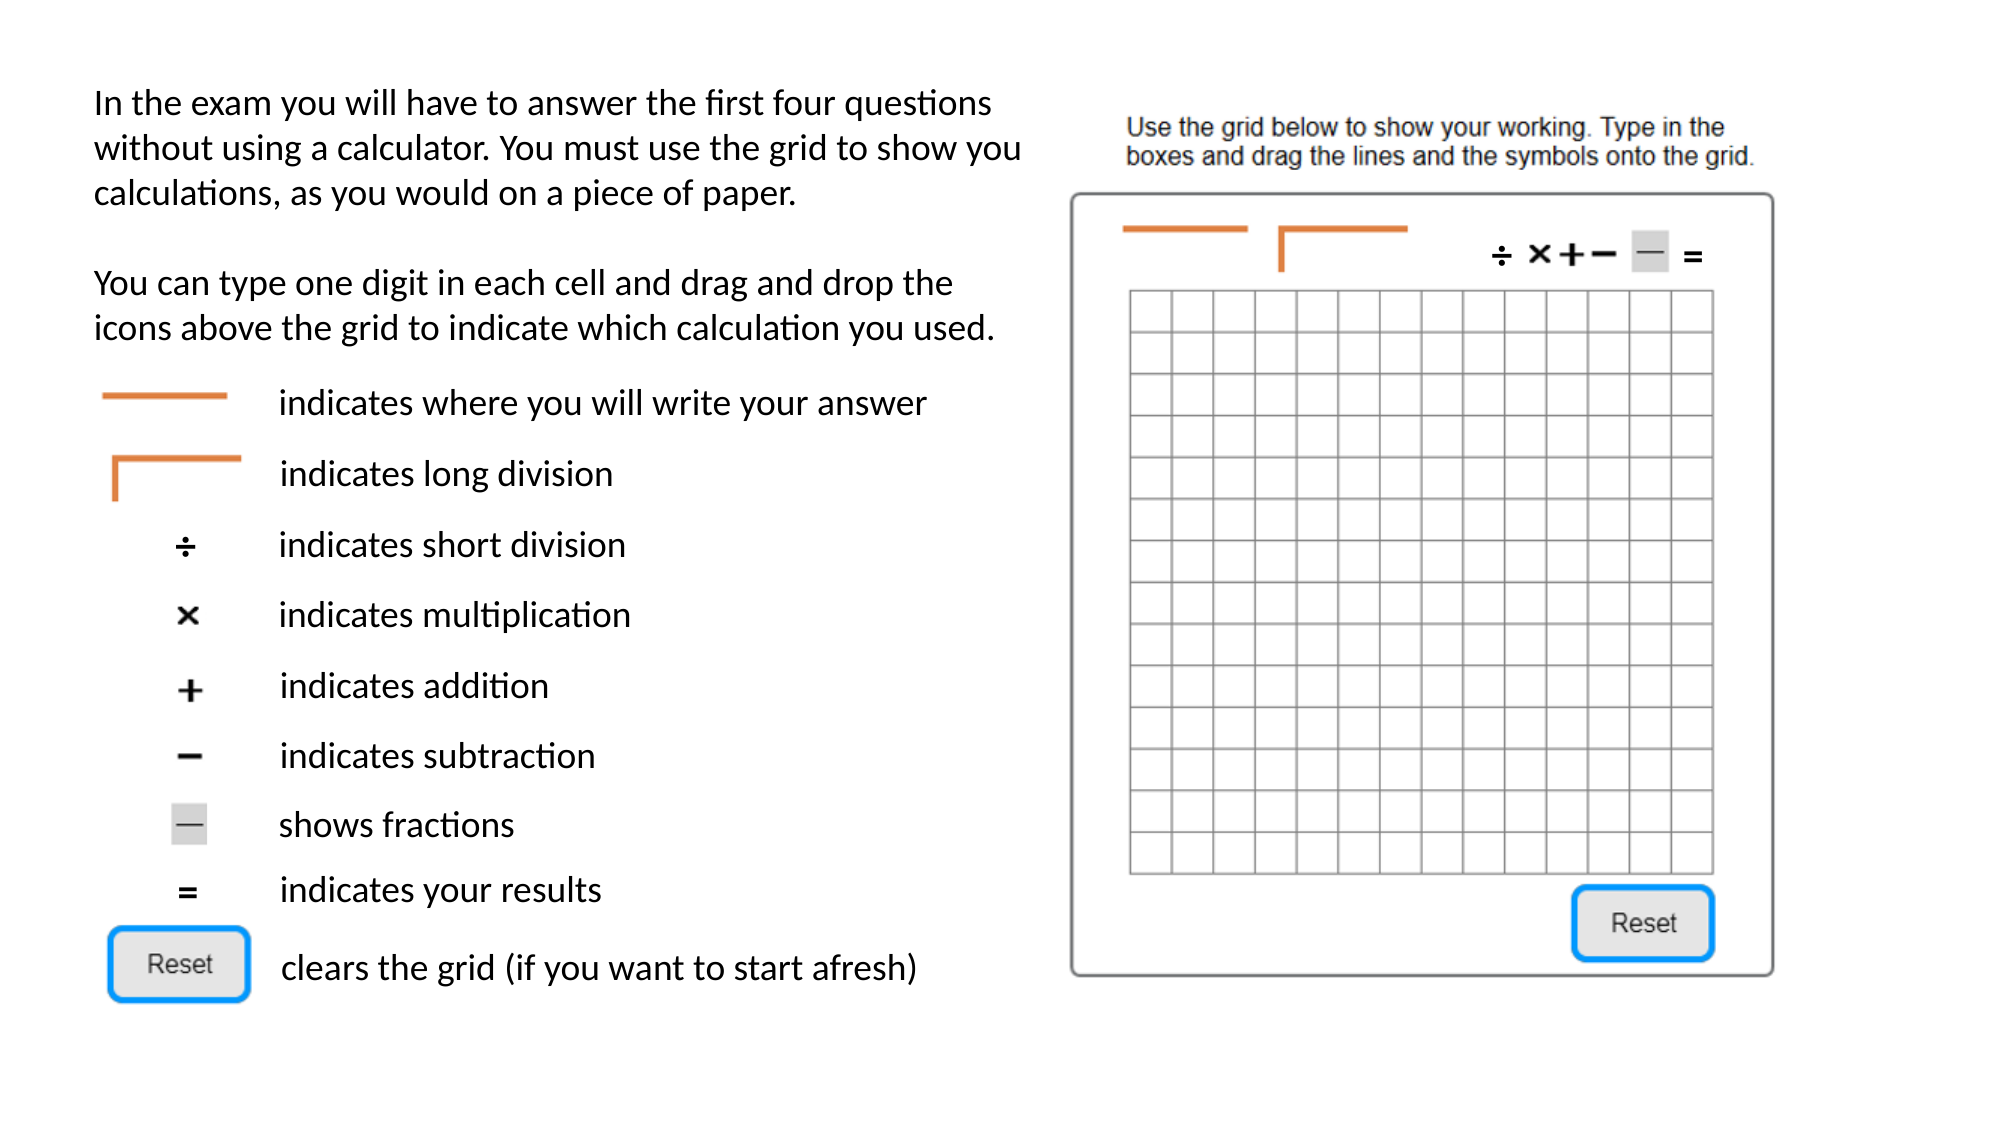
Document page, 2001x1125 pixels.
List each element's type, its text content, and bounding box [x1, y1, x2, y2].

text_box indicates short division [263, 512, 678, 573]
text_box shows fractions [263, 792, 962, 853]
picture [167, 799, 208, 846]
text_box indicates subtraction [264, 724, 679, 784]
text_box = [162, 857, 199, 918]
picture [176, 644, 208, 712]
picture [1060, 90, 1795, 985]
text_box clears the grid (if you want to start afresh) [266, 935, 964, 995]
picture [162, 587, 207, 635]
text_box indicates where you will write your answer [263, 370, 962, 431]
text_box ÷ [160, 513, 197, 576]
picture [75, 374, 243, 422]
picture [174, 736, 210, 777]
picture [97, 437, 247, 513]
text_box In the exam you will have to answer the first four questions without using a calculator. You must use the grid to show you calculations, as you would on a piece of paper. You can type one digit in each cell and drag and drop the icons above the grid to indicate which calculation you used. [79, 71, 1042, 356]
text_box indicates addition [264, 653, 679, 714]
text_box indicates long division [264, 442, 679, 502]
text_box indicates multiplication [263, 582, 678, 643]
text_box indicates your results [264, 857, 963, 918]
picture [103, 918, 258, 1008]
